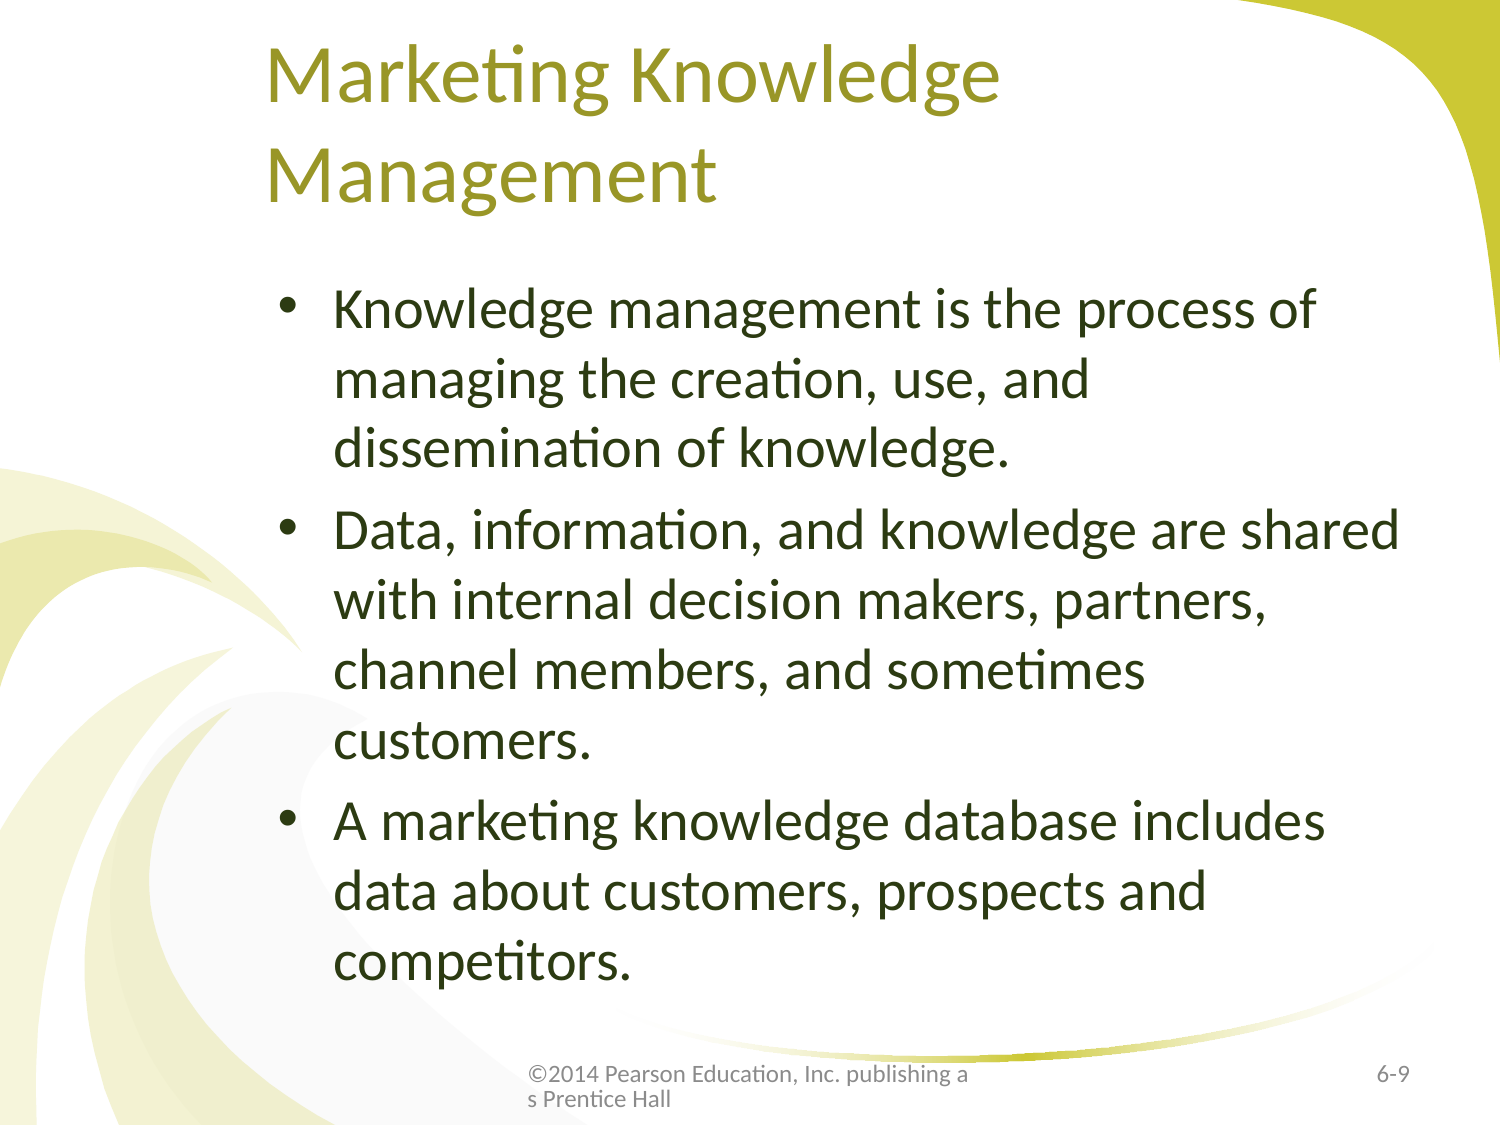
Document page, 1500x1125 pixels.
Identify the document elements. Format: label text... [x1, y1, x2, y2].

slide_number 6-9 [1074, 1042, 1425, 1103]
list Knowledge management is the process of managing the creation, use, and dissemination of knowledge. Data, information, and knowledge are shared with internal decision makers, partners, channel members, and sometimes customers. A marketing knowledge database includes data about customers, prospects and competitors. [262, 262, 1425, 1013]
footer ©2014 Pearson Education, Inc. publishing as Prentice Hall [512, 1042, 988, 1103]
title Marketing Knowledge Management [249, 37, 1438, 200]
